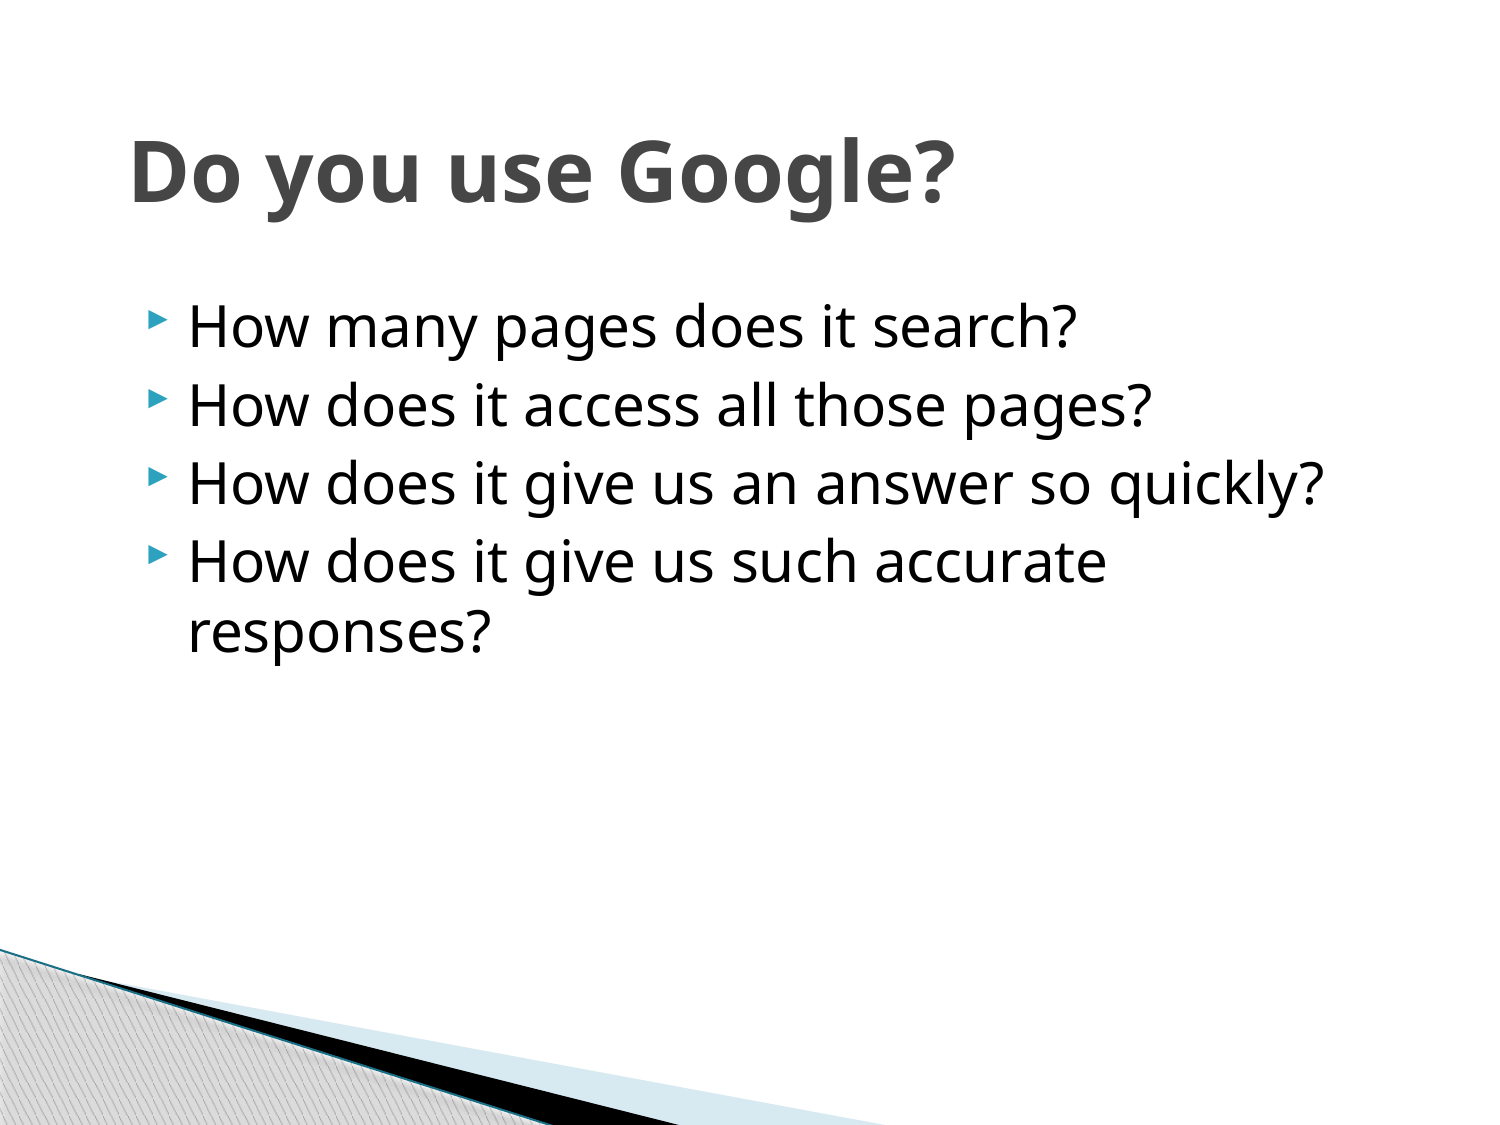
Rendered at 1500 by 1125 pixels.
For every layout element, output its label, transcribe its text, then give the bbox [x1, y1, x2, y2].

title Do you use Google? [112, 74, 1388, 262]
list How many pages does it search? How does it access all those pages? How does it give us an answer so quickly? How does it give us such accurate responses? [112, 282, 1388, 957]
